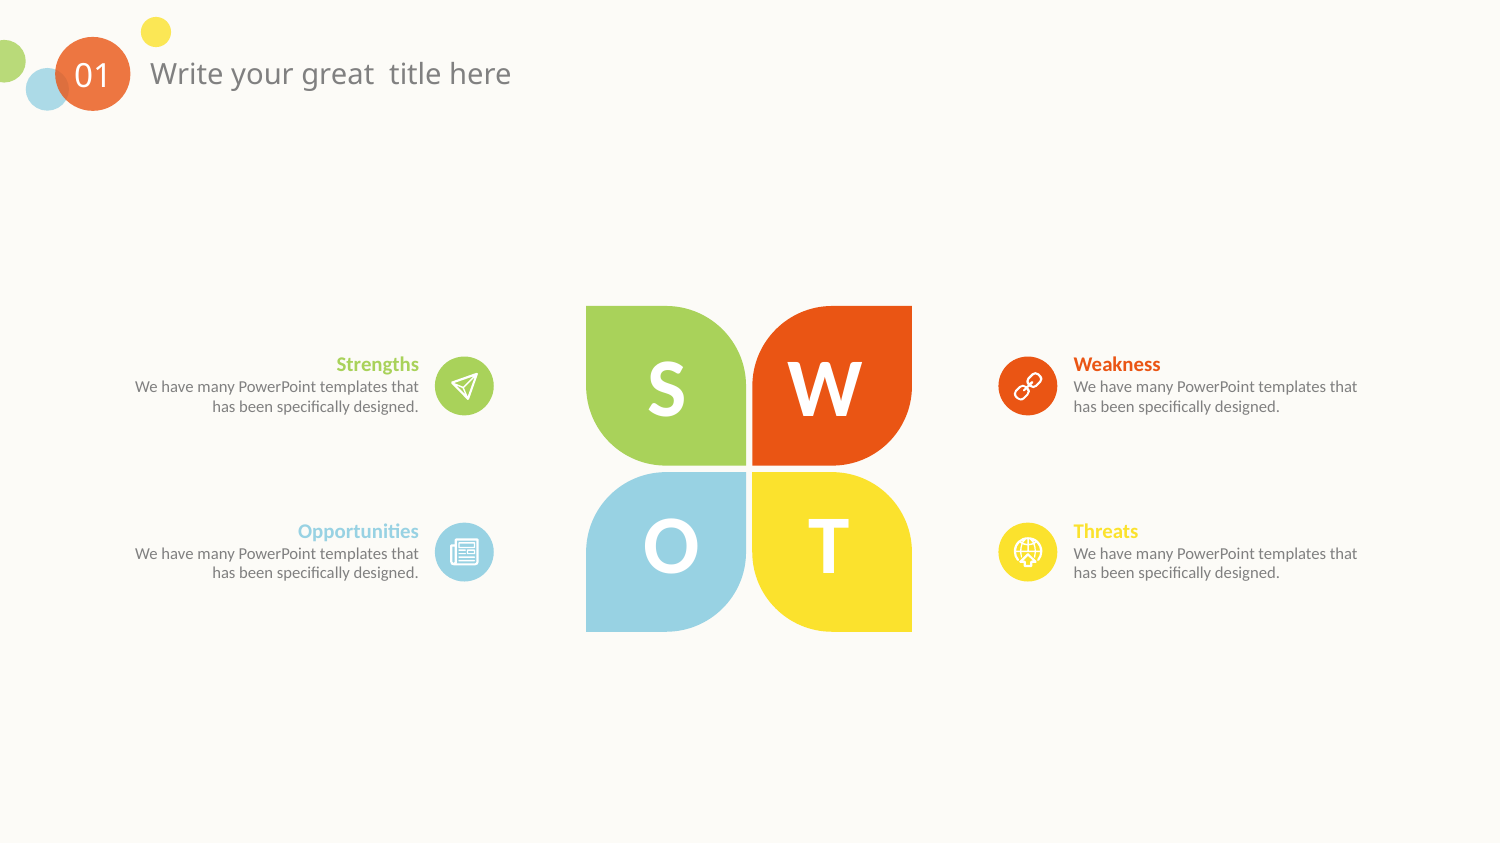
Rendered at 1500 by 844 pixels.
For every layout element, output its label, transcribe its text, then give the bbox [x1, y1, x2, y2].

text_box [1013, 537, 1043, 568]
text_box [585, 312, 590, 632]
text_box Write your great title here [150, 55, 606, 91]
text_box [592, 305, 913, 311]
text_box [434, 356, 494, 416]
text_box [592, 312, 913, 632]
text_box [450, 538, 479, 566]
text_box [0, 39, 26, 83]
text_box [140, 16, 172, 48]
text_box Strengths We have many PowerPoint templates that has been specifically designed. [112, 350, 419, 416]
text_box 01 [65, 53, 121, 94]
text_box [1013, 372, 1043, 401]
text_box [434, 522, 494, 582]
text_box Opportunities We have many PowerPoint templates that has been specifically designed. [112, 517, 419, 583]
text_box [55, 36, 131, 111]
text_box [451, 372, 478, 400]
text_box [998, 522, 1058, 582]
text_box [998, 356, 1058, 416]
text_box Weakness We have many PowerPoint templates that has been specifically designed. [1073, 350, 1381, 416]
text_box Threats We have many PowerPoint templates that has been specifically designed. [1073, 517, 1381, 583]
text_box [25, 67, 66, 111]
